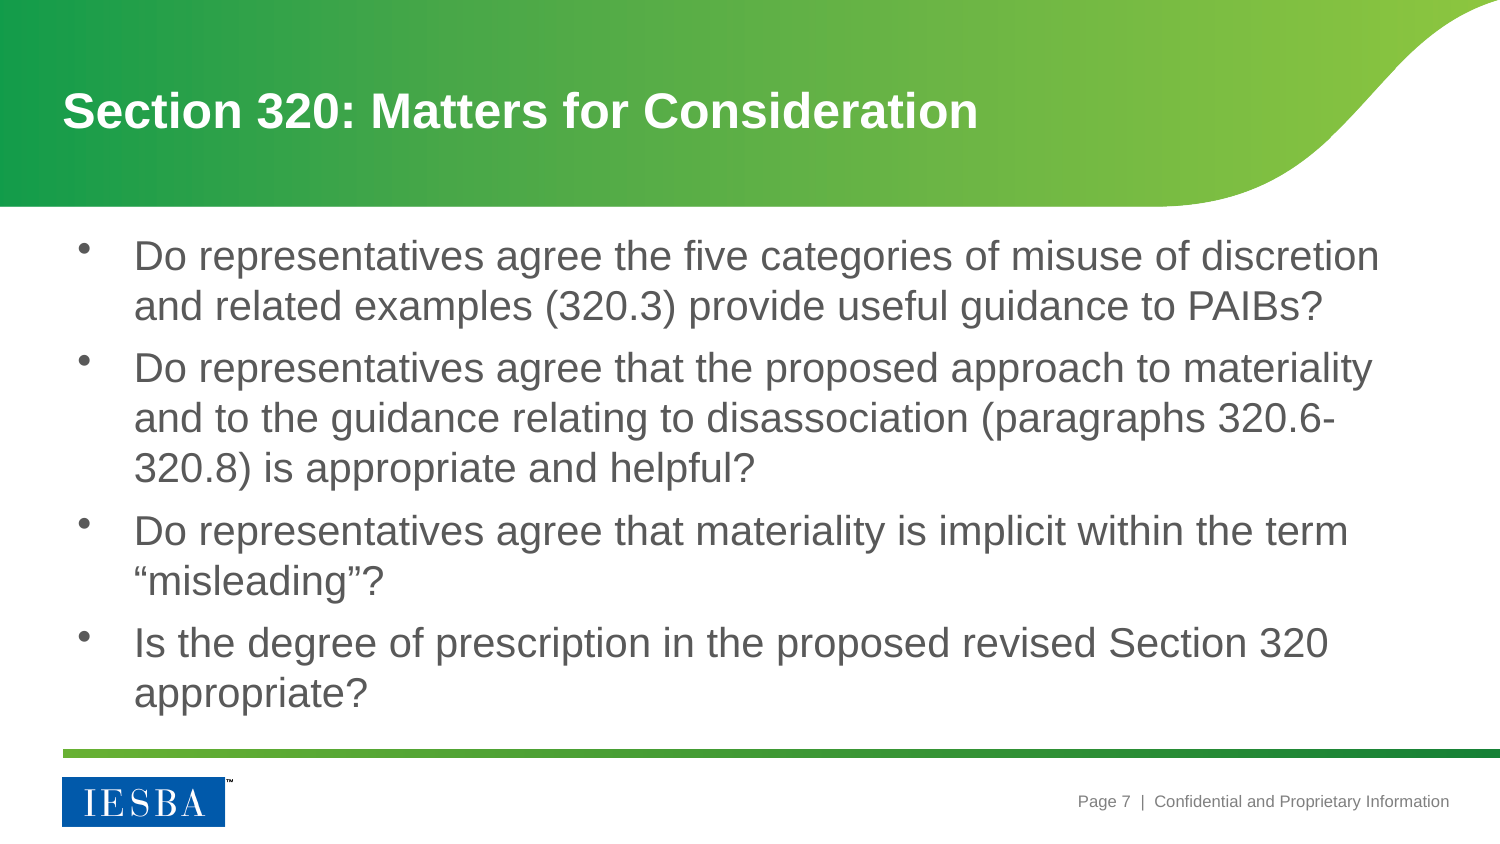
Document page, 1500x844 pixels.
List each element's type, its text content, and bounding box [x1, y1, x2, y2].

picture [62, 777, 233, 827]
list Do representatives agree the five categories of misuse of discretion and related examples (320.3) provide useful guidance to PAIBs? Do representatives agree that the proposed approach to materiality and to the guidance relating to disassociation (paragraphs 320.6-320.8) is appropriate and helpful? Do representatives agree that materiality is implicit within the term “misleading”? Is the degree of prescription in the proposed revised Section 320 appropriate? [62, 220, 1450, 724]
picture [0, 0, 1500, 207]
title Section 320: Matters for Consideration [62, 75, 1300, 142]
